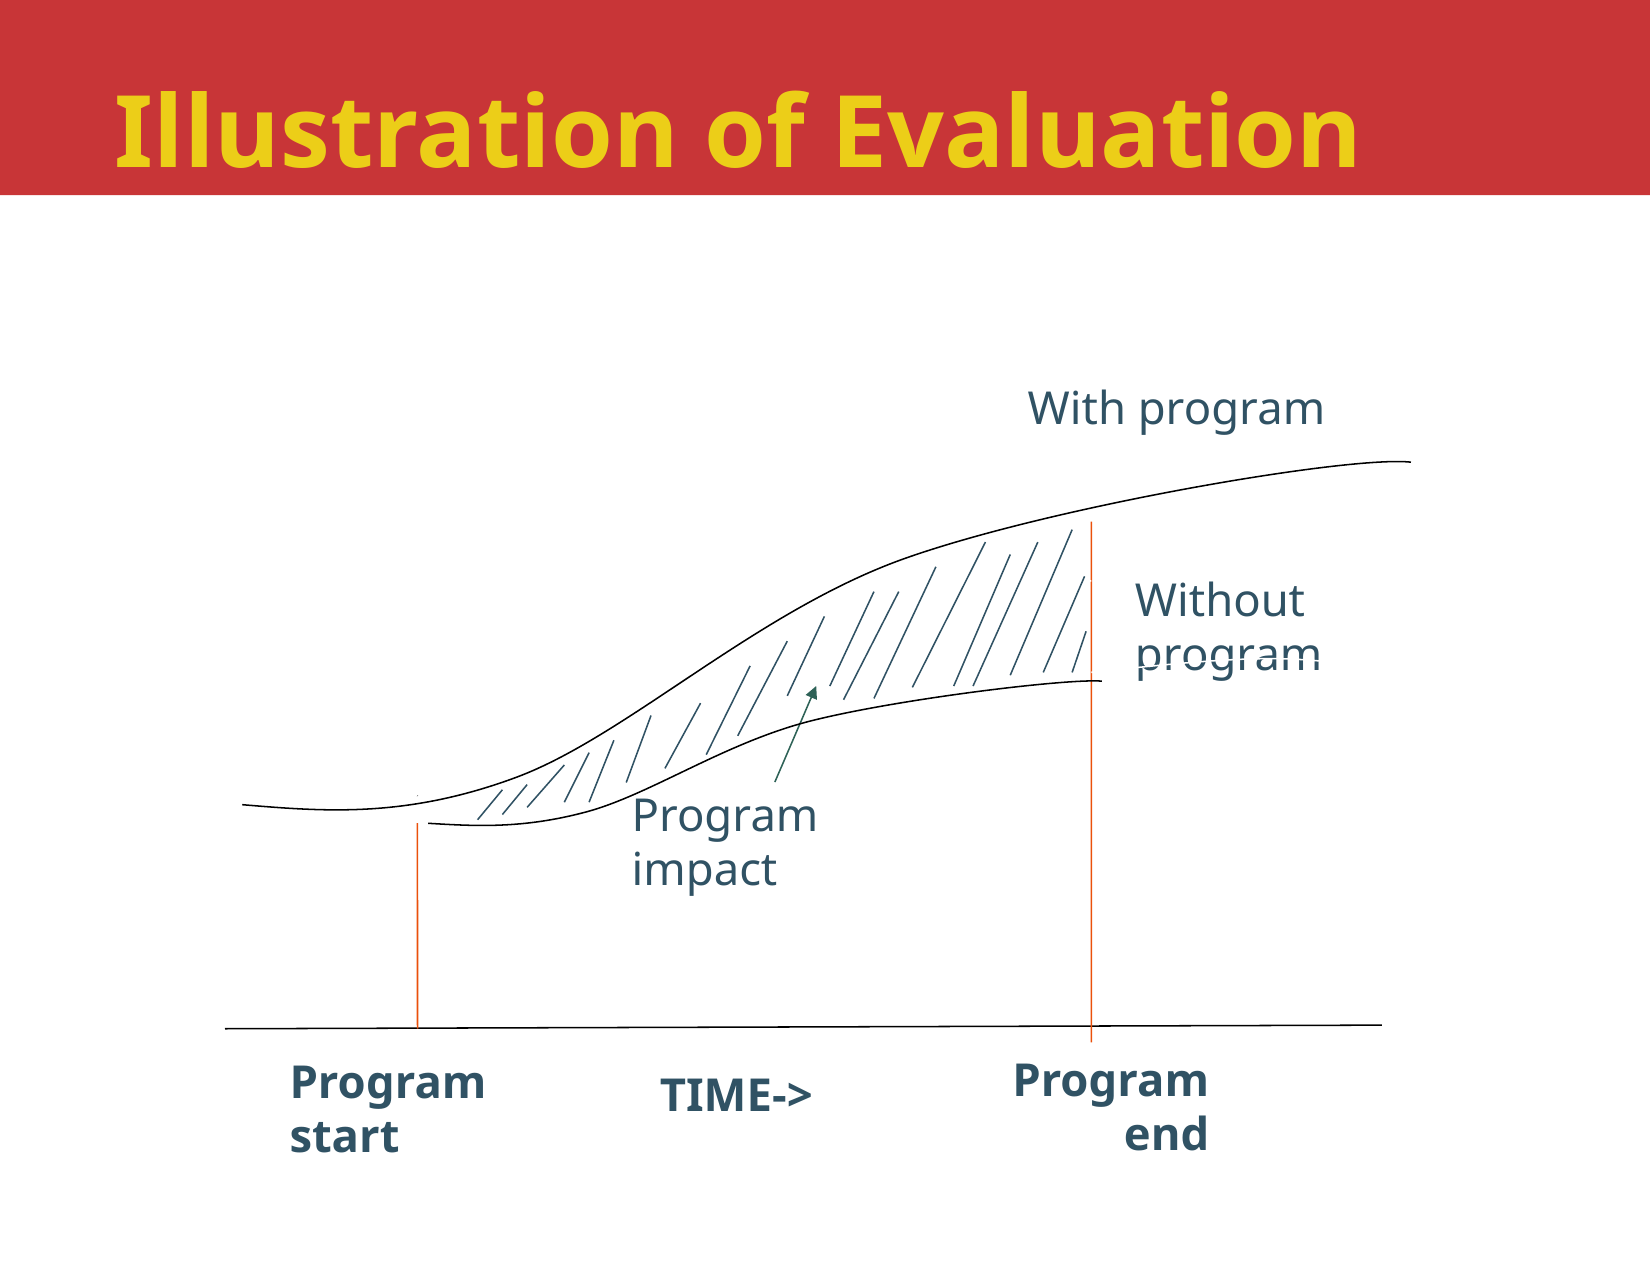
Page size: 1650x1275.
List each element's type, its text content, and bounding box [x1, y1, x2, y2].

title Illustration of Evaluation [100, 60, 1524, 248]
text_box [224, 274, 1491, 1172]
